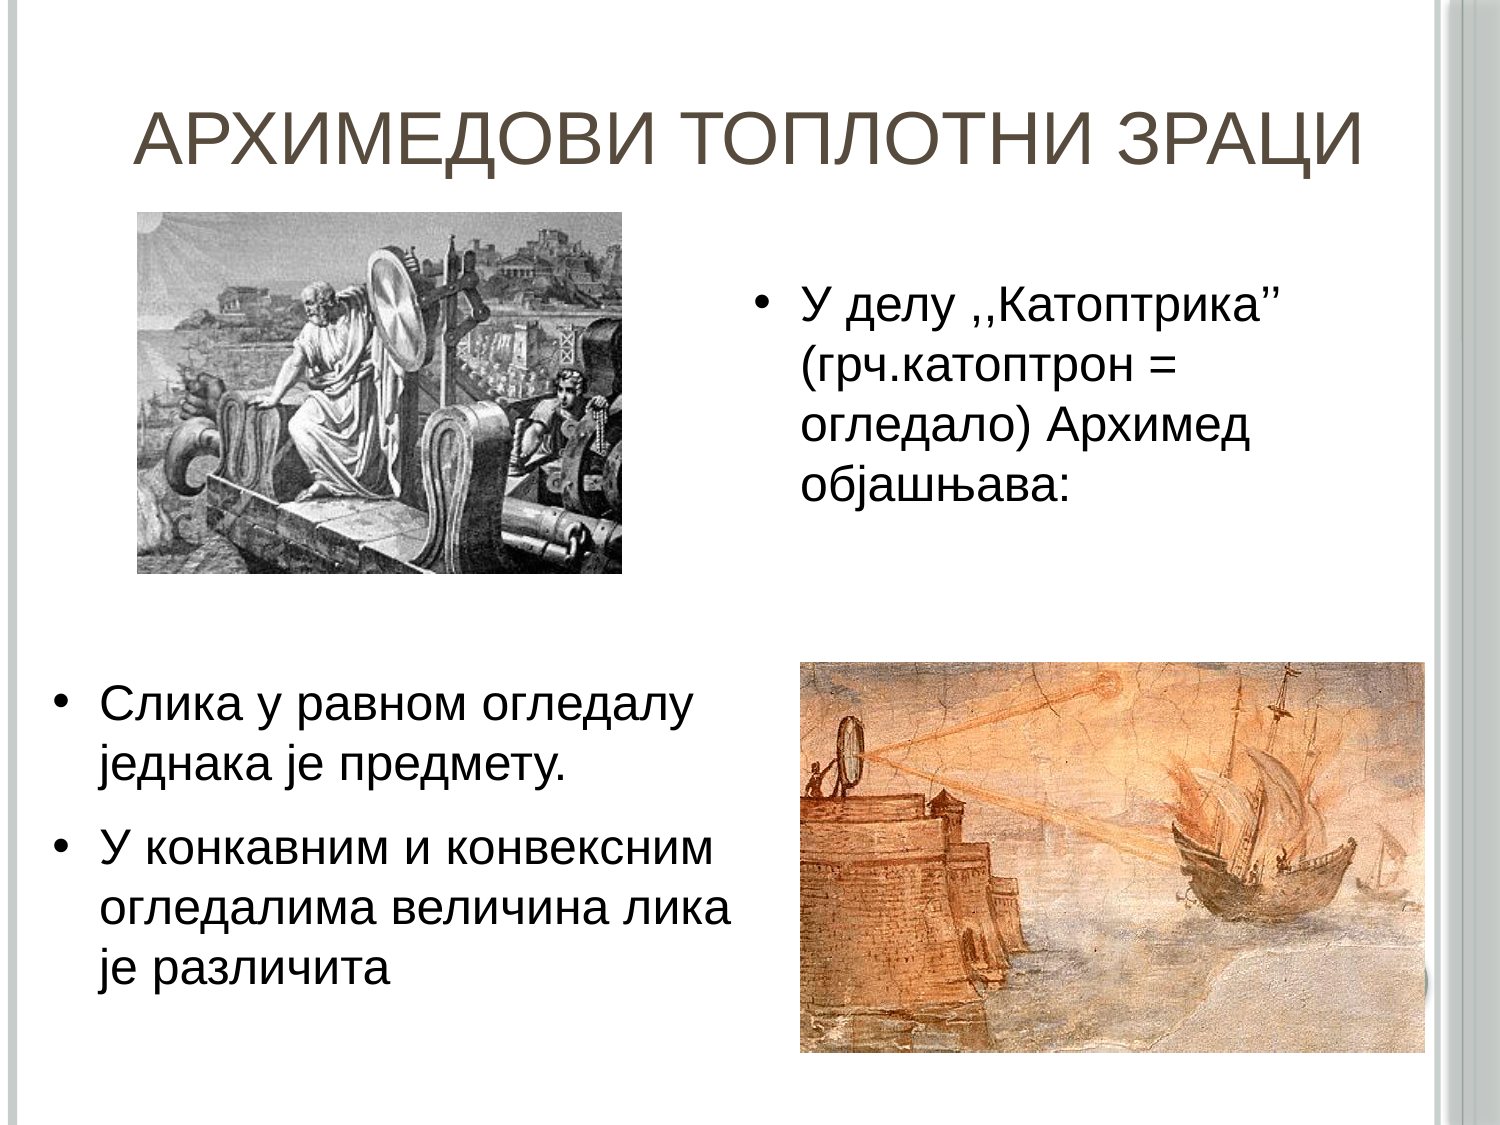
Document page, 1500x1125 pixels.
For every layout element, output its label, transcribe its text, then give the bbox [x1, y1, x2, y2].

title Архимедови топлотни зраци [75, 0, 1425, 188]
text_box У делу ,,Катоптрика’’ (грч.катоптрон = огледало) Архимед објашњава: [738, 264, 1425, 519]
picture [799, 662, 1426, 1053]
picture [136, 211, 623, 574]
text_box Слика у равном огледалу једнака је предмету. У конкавним и конвексним огледалима величина лика је различита [37, 662, 775, 1003]
